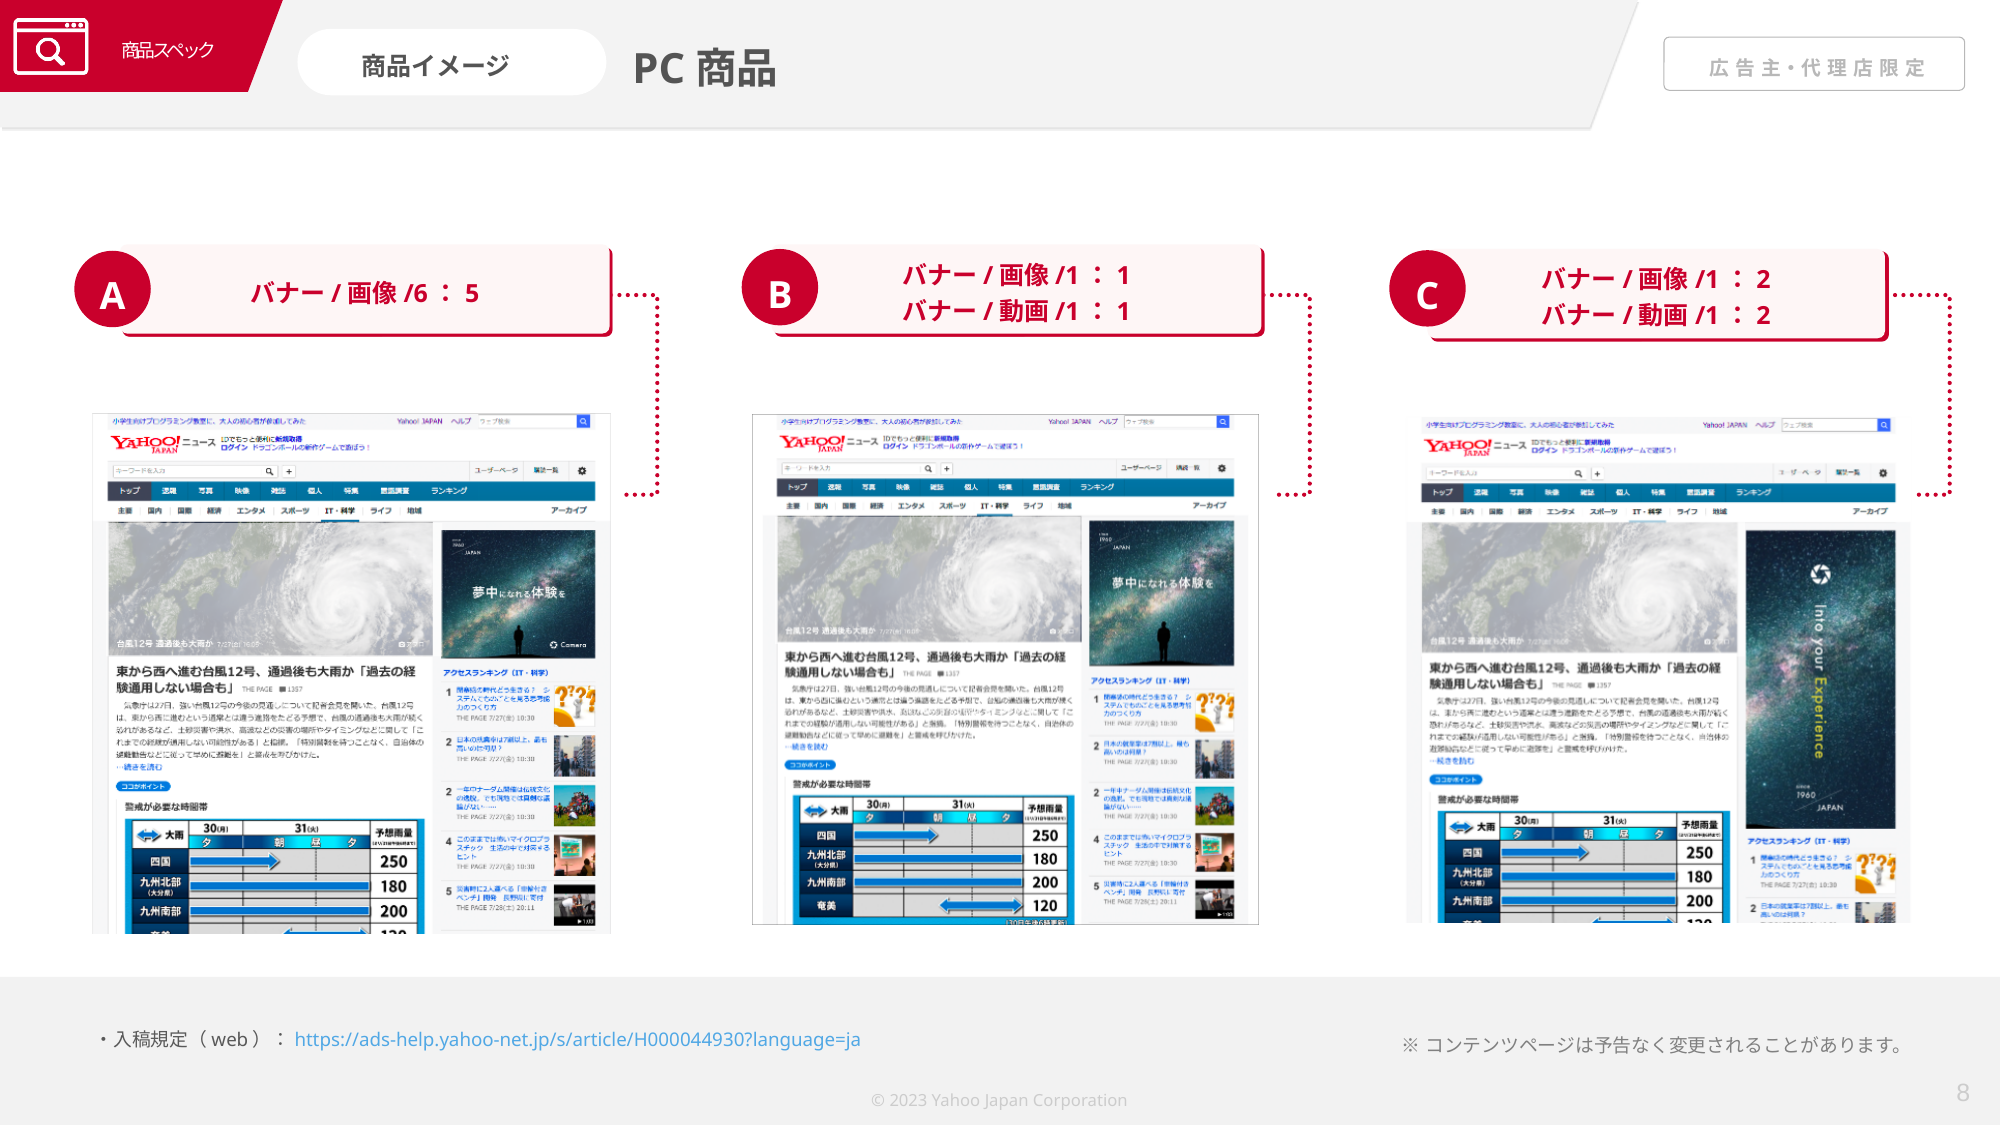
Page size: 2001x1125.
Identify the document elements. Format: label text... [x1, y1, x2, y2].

text_box ※コンテンツページは予告なく変更されることがあります。 [1401, 1033, 1911, 1056]
picture [1403, 413, 1914, 924]
text_box [555, 292, 660, 497]
text_box A [72, 248, 153, 330]
list PC商品 [632, 39, 1506, 95]
text_box バナー/画像/1：1 バナー/動画/1：1 [769, 242, 1264, 336]
text_box 商品イメージ [279, 28, 593, 100]
picture [89, 409, 614, 934]
text_box [1208, 292, 1312, 497]
list 商品スペック [97, 13, 240, 81]
picture [1040, 920, 1066, 925]
picture [1017, 920, 1037, 925]
picture [133, 821, 417, 934]
text_box バナー/画像/1：2 バナー/動画/1：2 [1425, 246, 1888, 341]
text_box B [739, 246, 821, 328]
text_box バナー/画像/6：5 [118, 242, 612, 336]
text_box 8 [1813, 1069, 1986, 1115]
text_box ・入稿規定（web）：https://ads-help.yahoo-net.jp/s/article/H000044930?language=ja [0, 975, 2000, 1125]
text_box [1850, 292, 1952, 497]
picture [8, 4, 92, 87]
text_box © 2023 Yahoo Japan Corporation [796, 1089, 1203, 1110]
text_box C [1387, 248, 1468, 329]
picture [752, 414, 1260, 925]
